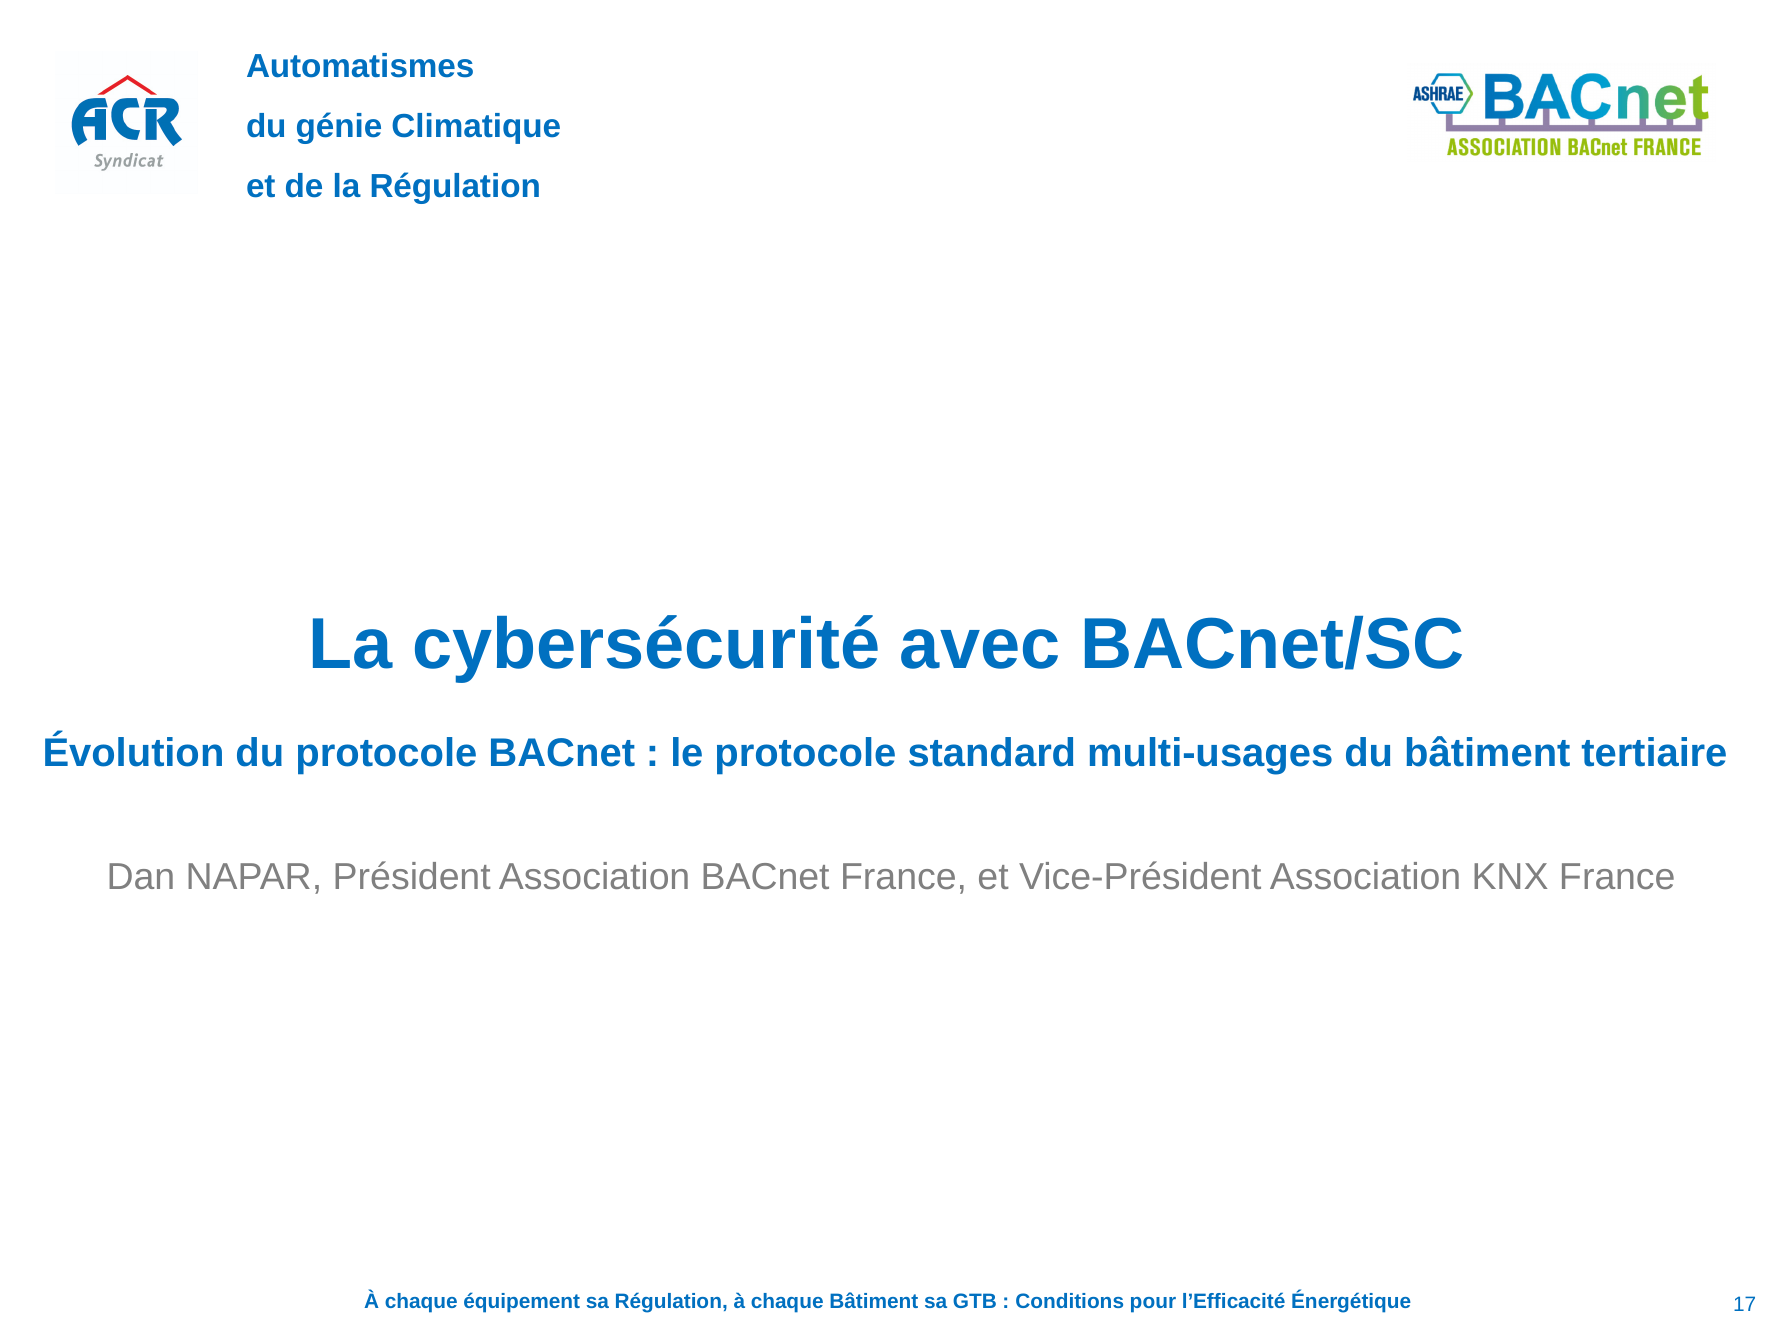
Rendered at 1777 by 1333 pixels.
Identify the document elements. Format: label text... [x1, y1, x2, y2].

text_box La cybersécurité avec BACnet/SC Évolution du protocole BACnet : le protocole standard multi-usages du bâtiment tertiaire [0, 580, 1773, 791]
picture [1407, 63, 1716, 162]
picture [55, 51, 198, 194]
text_box Dan NAPAR, Président Association BACnet France, et Vice-Président Association KNX France [0, 843, 1774, 938]
